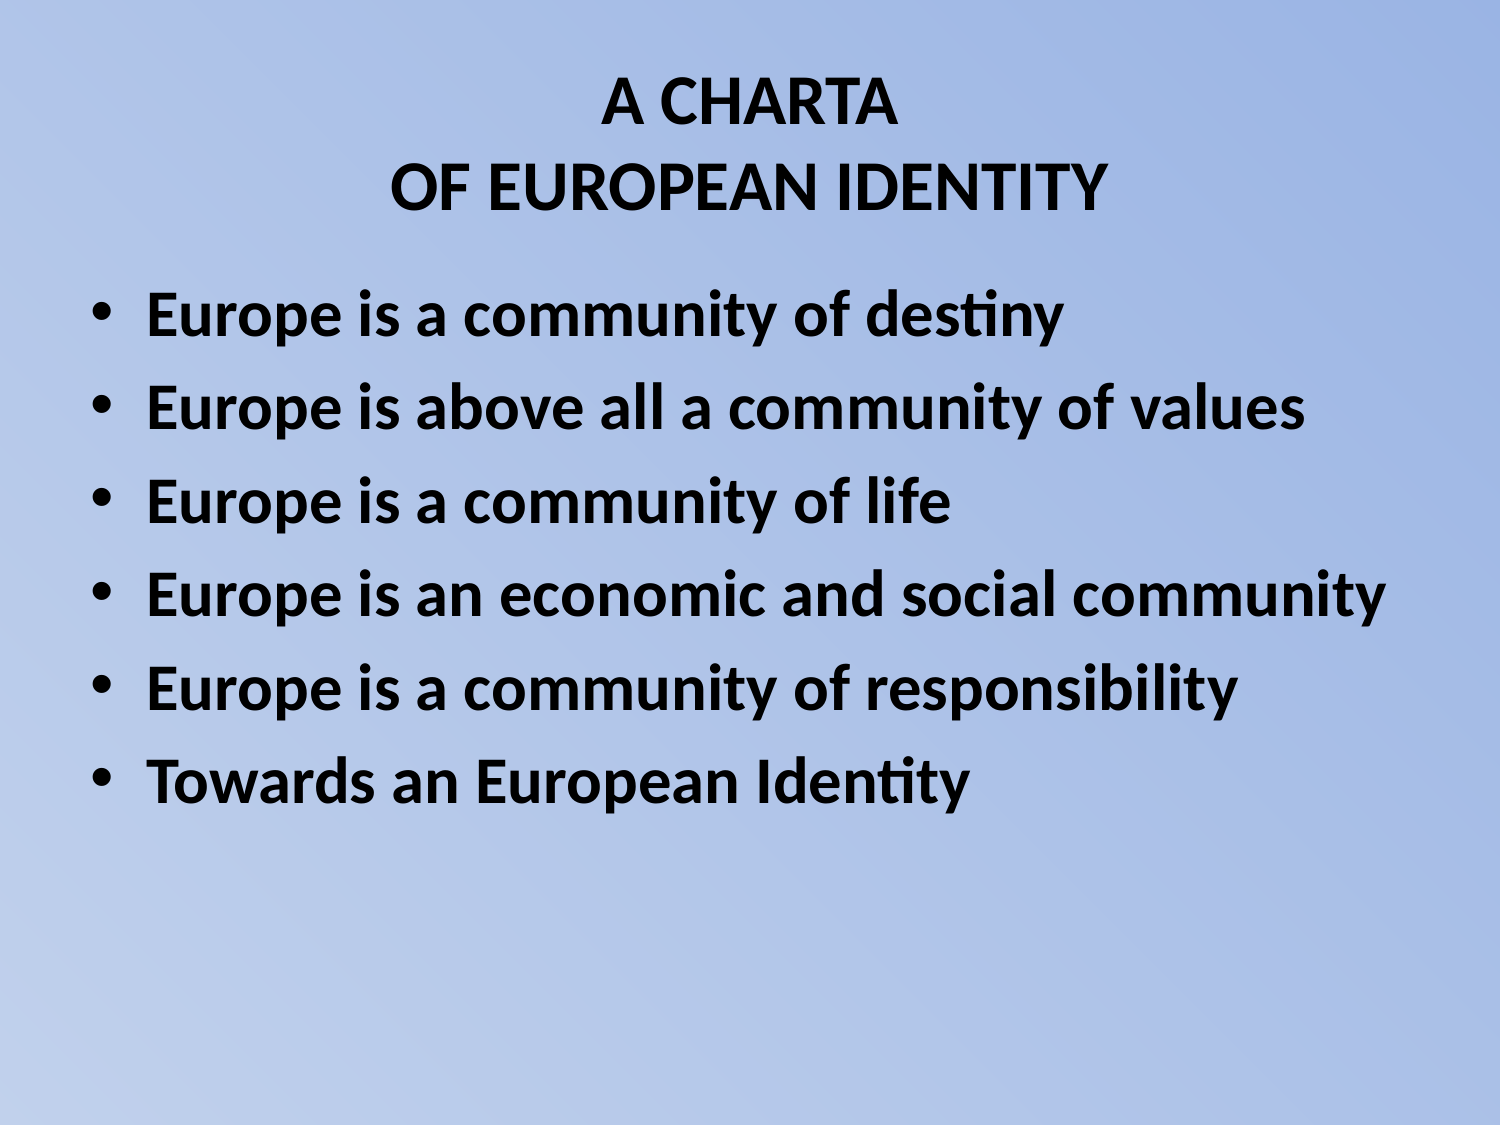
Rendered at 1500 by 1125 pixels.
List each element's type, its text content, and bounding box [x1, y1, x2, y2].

title A CHARTA OF EUROPEAN IDENTITY [75, 45, 1425, 233]
list Europe is a community of destiny Europe is above all a community of values Europe is a community of life Europe is an economic and social community Europe is a community of responsibility Towards an European Identity [75, 262, 1425, 1005]
